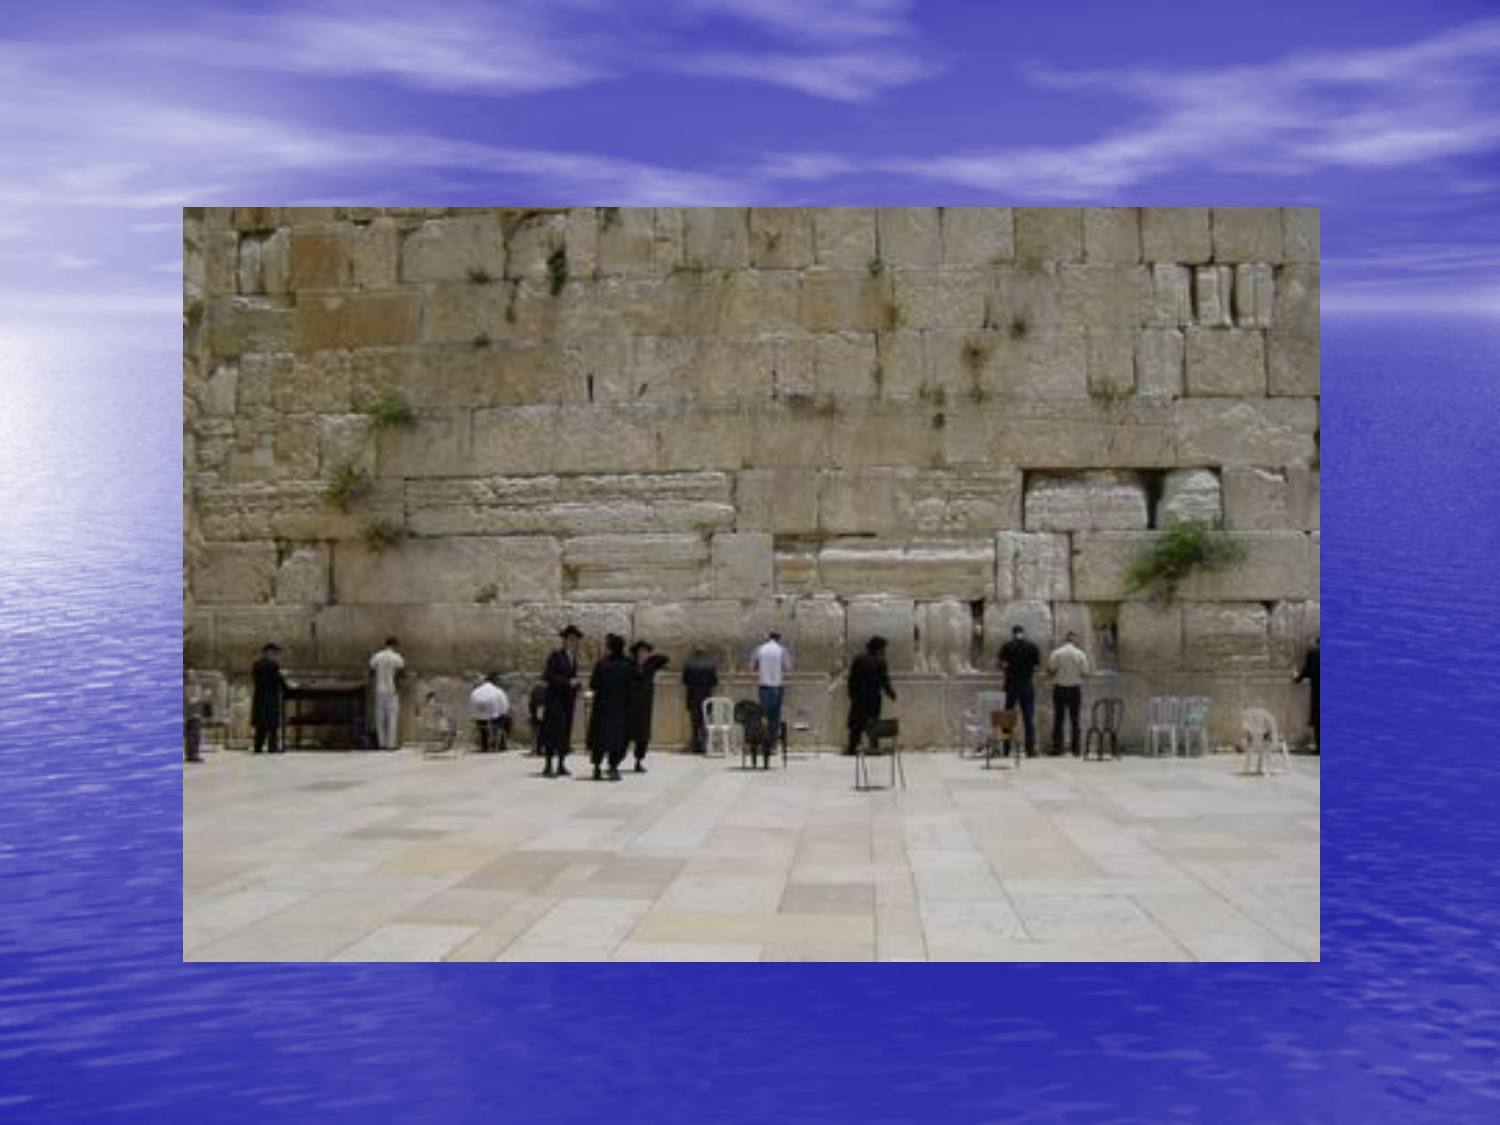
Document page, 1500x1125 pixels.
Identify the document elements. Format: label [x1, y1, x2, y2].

picture [182, 207, 1320, 963]
